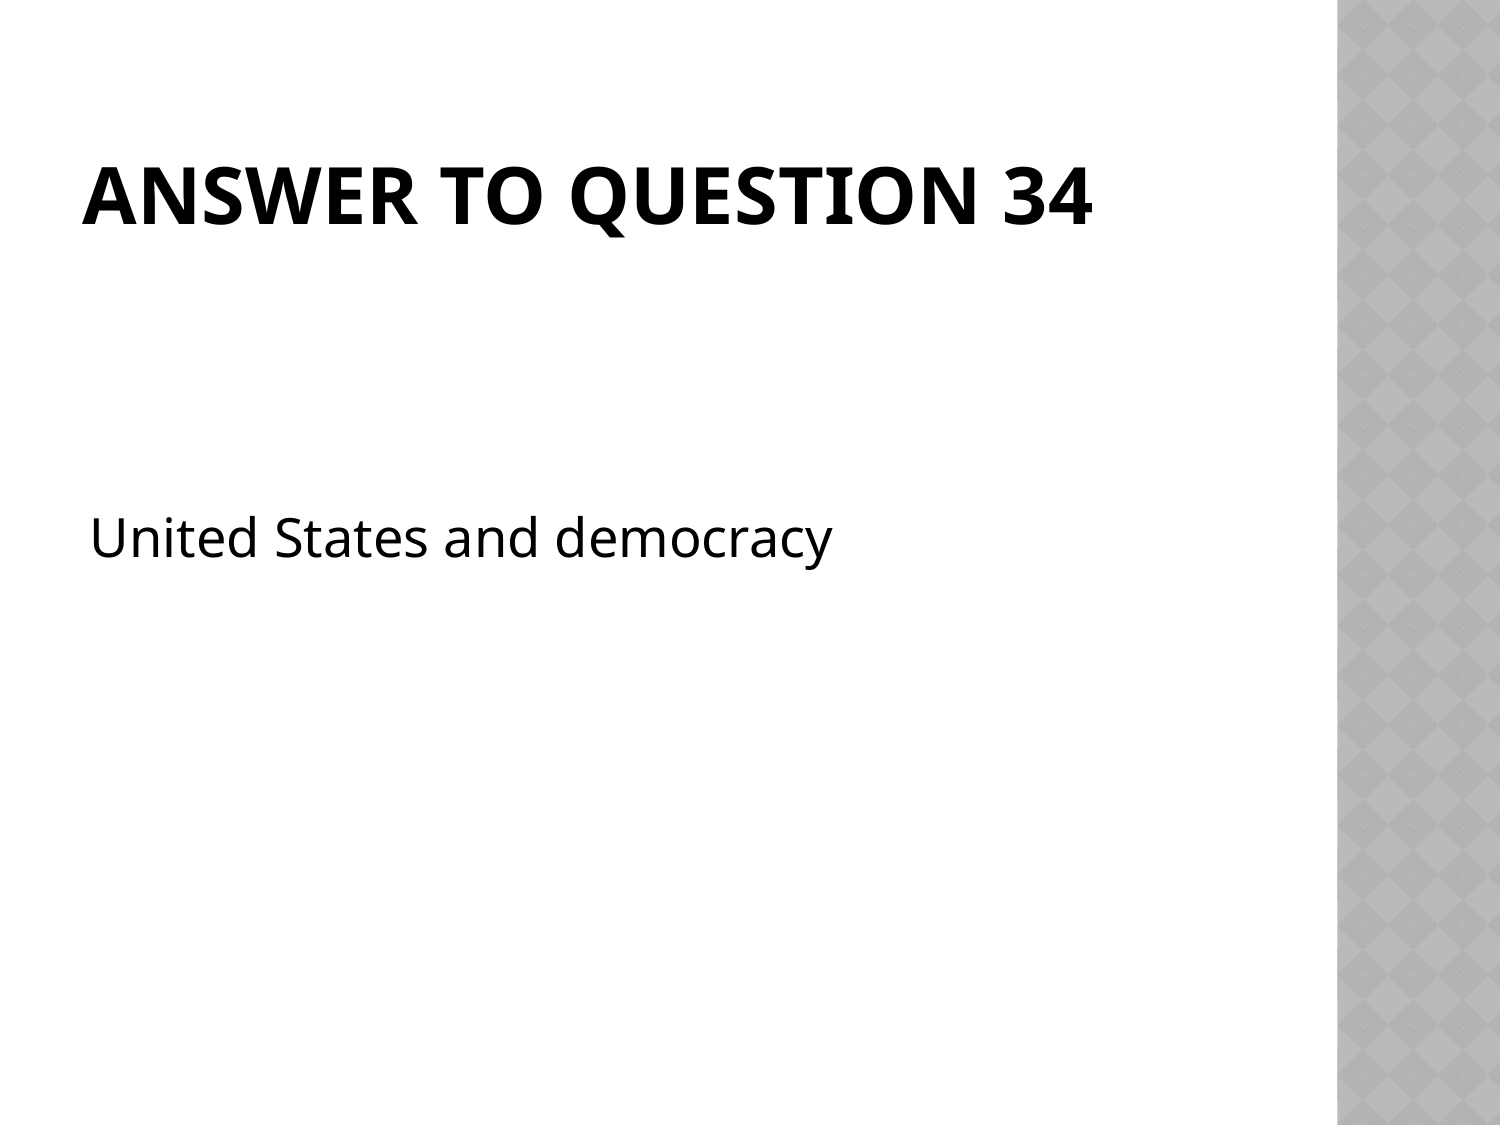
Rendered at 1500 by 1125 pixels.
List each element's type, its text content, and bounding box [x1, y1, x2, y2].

list United States and democracy [75, 264, 1263, 1059]
title Answer to Question 34 [75, 52, 1263, 240]
